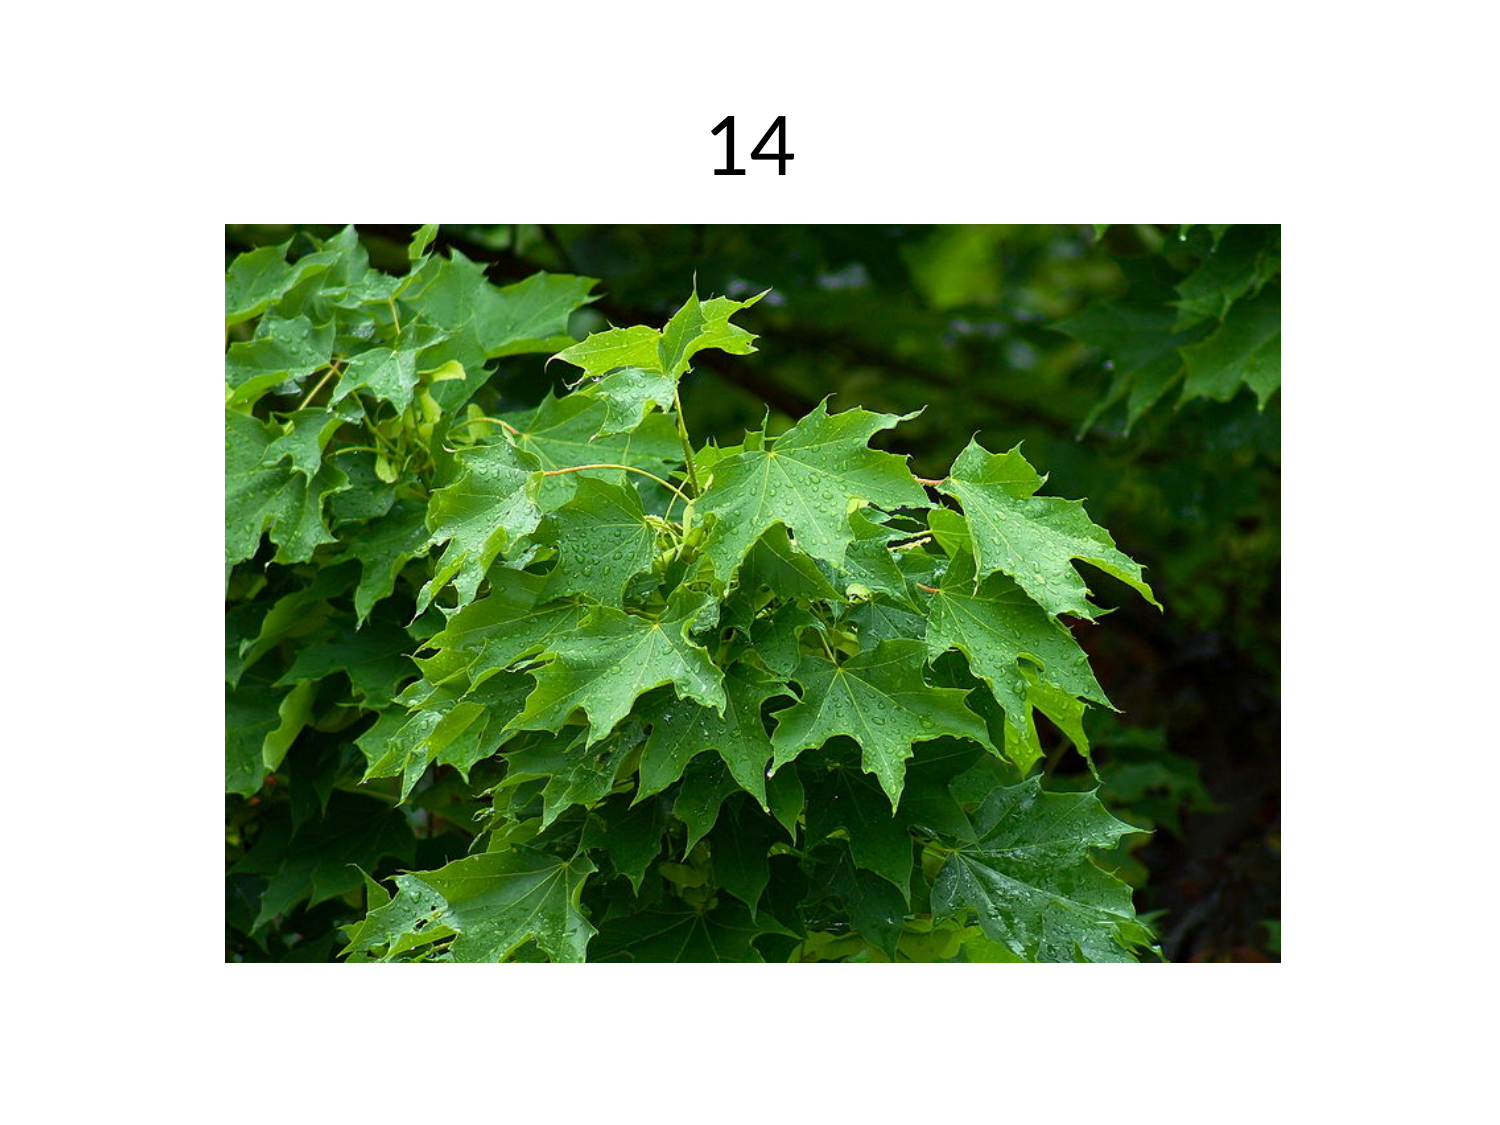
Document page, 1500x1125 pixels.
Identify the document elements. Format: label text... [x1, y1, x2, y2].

picture [224, 224, 1281, 963]
title 14 [75, 45, 1425, 233]
